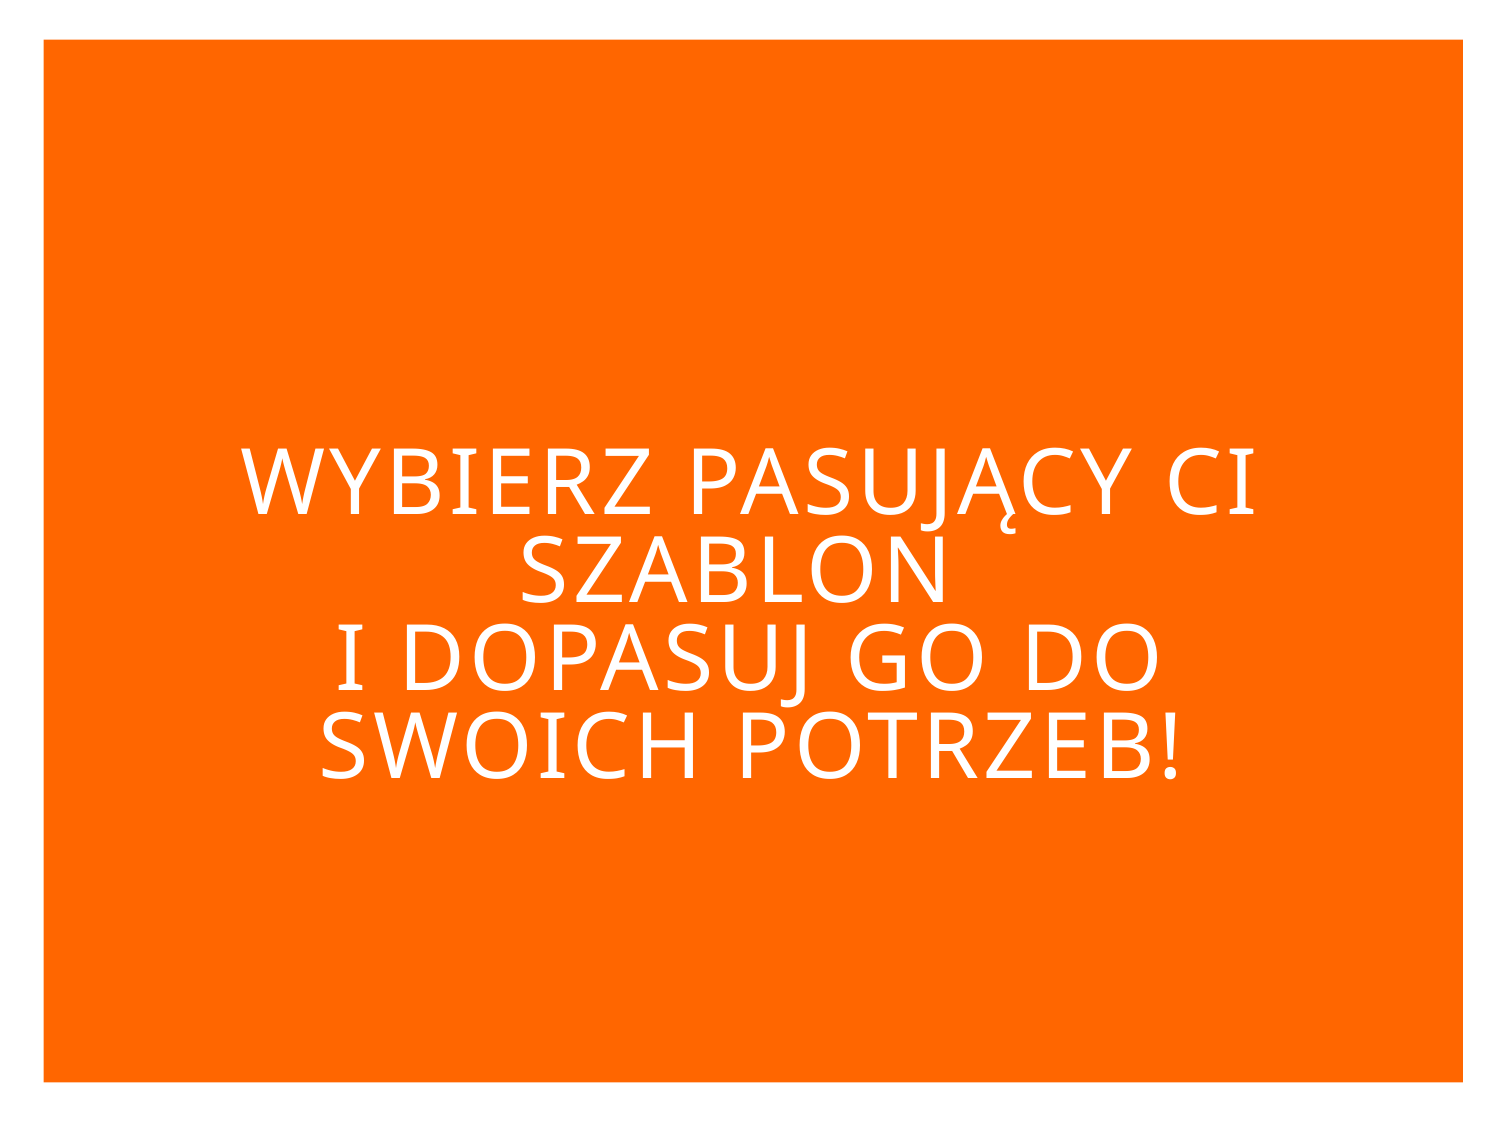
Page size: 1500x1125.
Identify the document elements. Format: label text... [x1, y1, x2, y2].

title Wybierz pasujący Ci szablon i dopasuj go do swoich potrzeb! [188, 609, 1316, 804]
